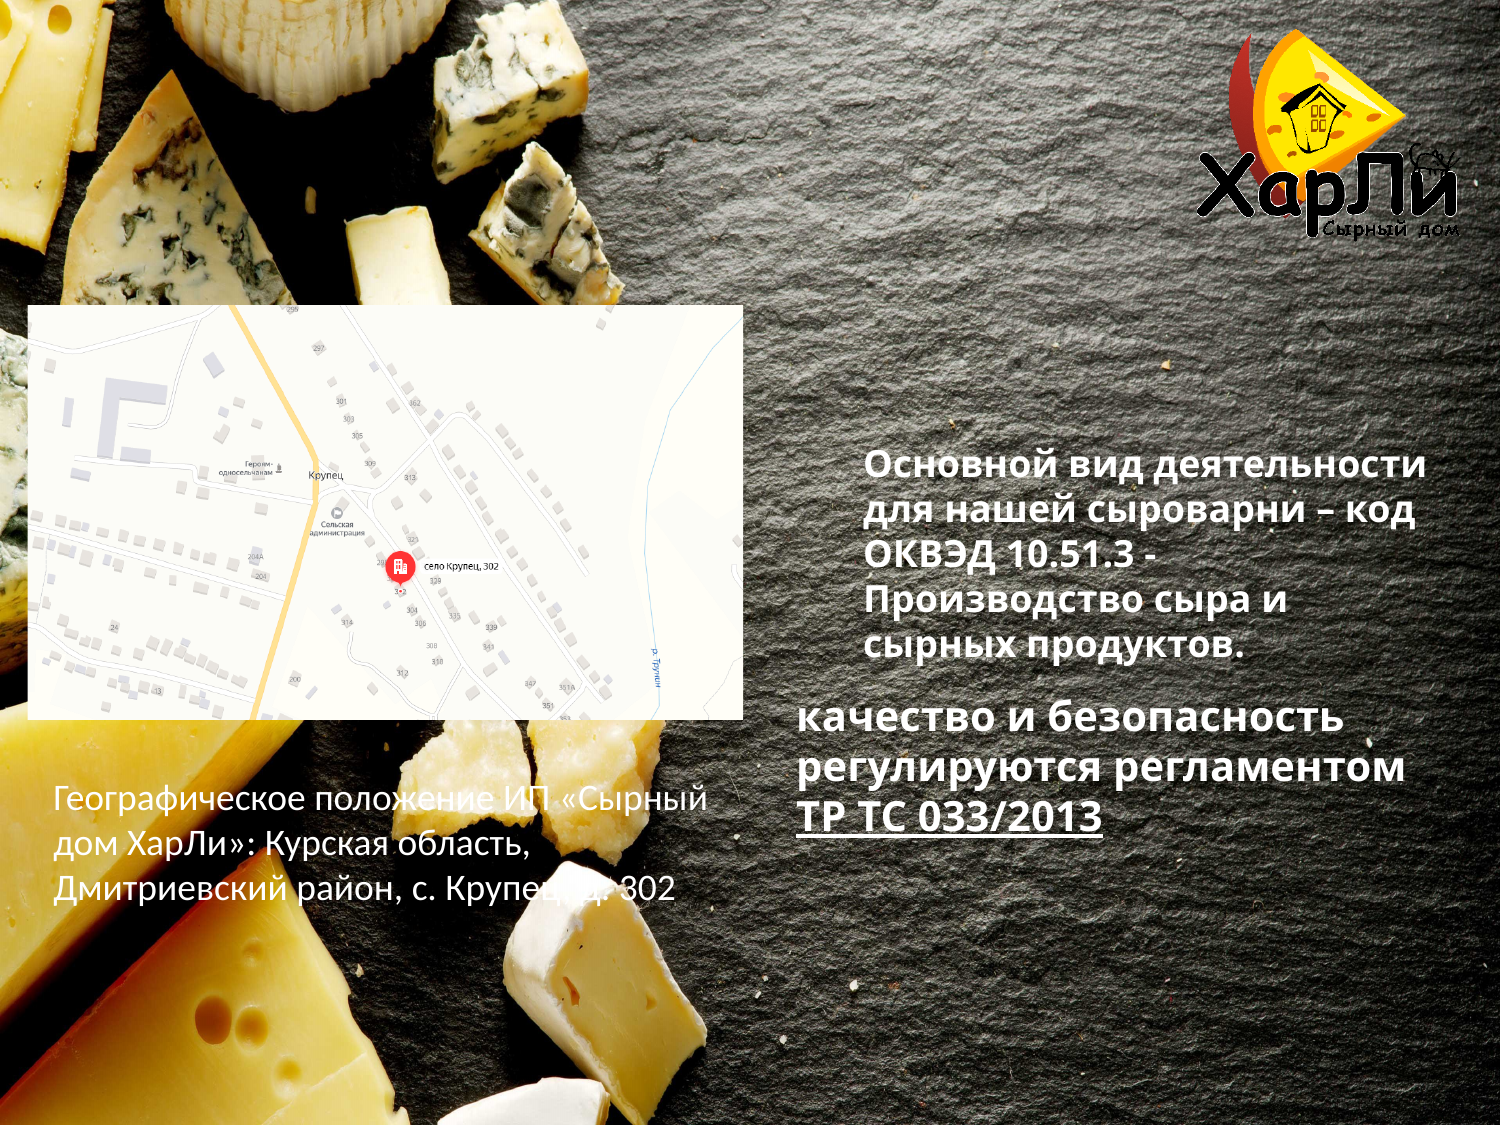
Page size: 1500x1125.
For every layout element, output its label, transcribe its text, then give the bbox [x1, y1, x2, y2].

text_box Географическое положение ИП «Сырный дом ХарЛи»: Курская область, Дмитриевский район, с. Крупец, д. 302 [38, 765, 755, 916]
text_box качество и безопасность регулируются регламентом ТР ТС 033/2013 [781, 682, 1498, 854]
picture [0, 0, 1500, 1125]
text_box Основной вид деятельности для нашей сыроварни – код ОКВЭД 10.51.3 - Производство сыра и сырных продуктов. [848, 432, 1459, 673]
